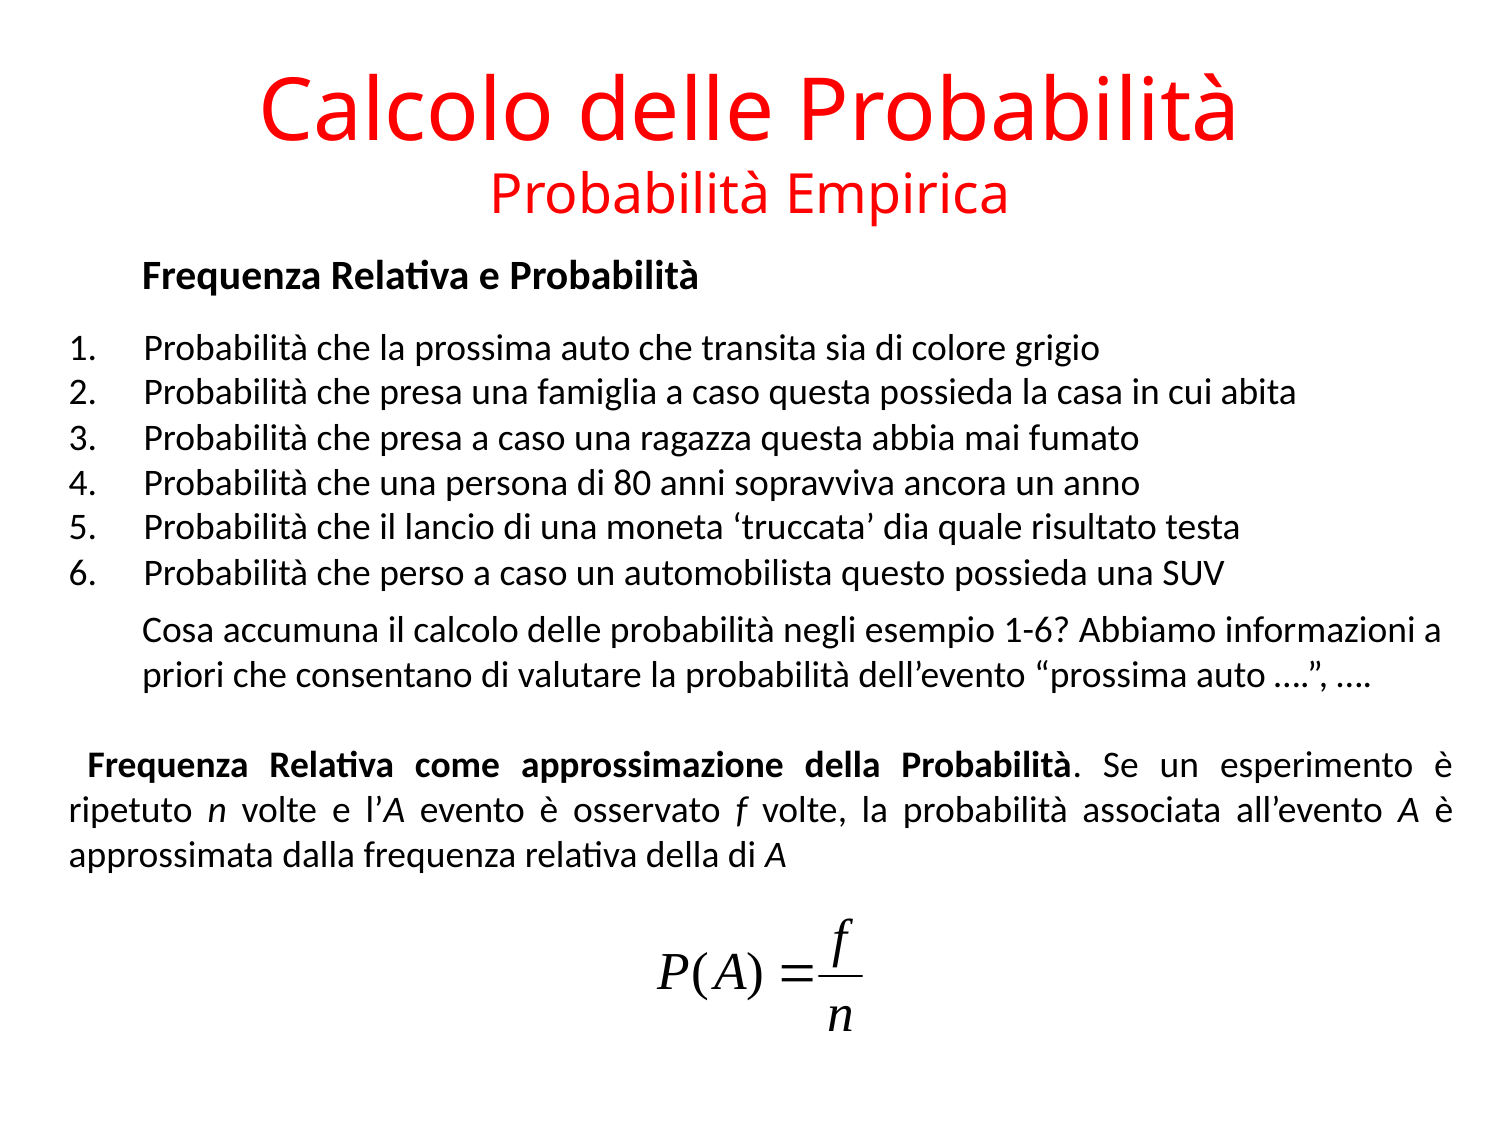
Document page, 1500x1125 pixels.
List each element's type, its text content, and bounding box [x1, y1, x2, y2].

title Calcolo delle Probabilità Probabilità Empirica [75, 45, 1425, 233]
text_box Frequenza Relativa e Probabilità Probabilità che la prossima auto che transita sia di colore grigio Probabilità che presa una famiglia a caso questa possieda la casa in cui abita Probabilità che presa a caso una ragazza questa abbia mai fumato Probabilità che una persona di 80 anni sopravviva ancora un anno Probabilità che il lancio di una moneta ‘truccata’ dia quale risultato testa Probabilità che perso a caso un automobilista questo possieda una SUV Cosa accumuna il calcolo delle probabilità negli esempio 1-6? Abbiamo informazioni a priori che consentano di valutare la probabilità dell’evento “prossima auto ….”, …. [53, 240, 1469, 703]
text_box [53, 732, 1469, 1043]
